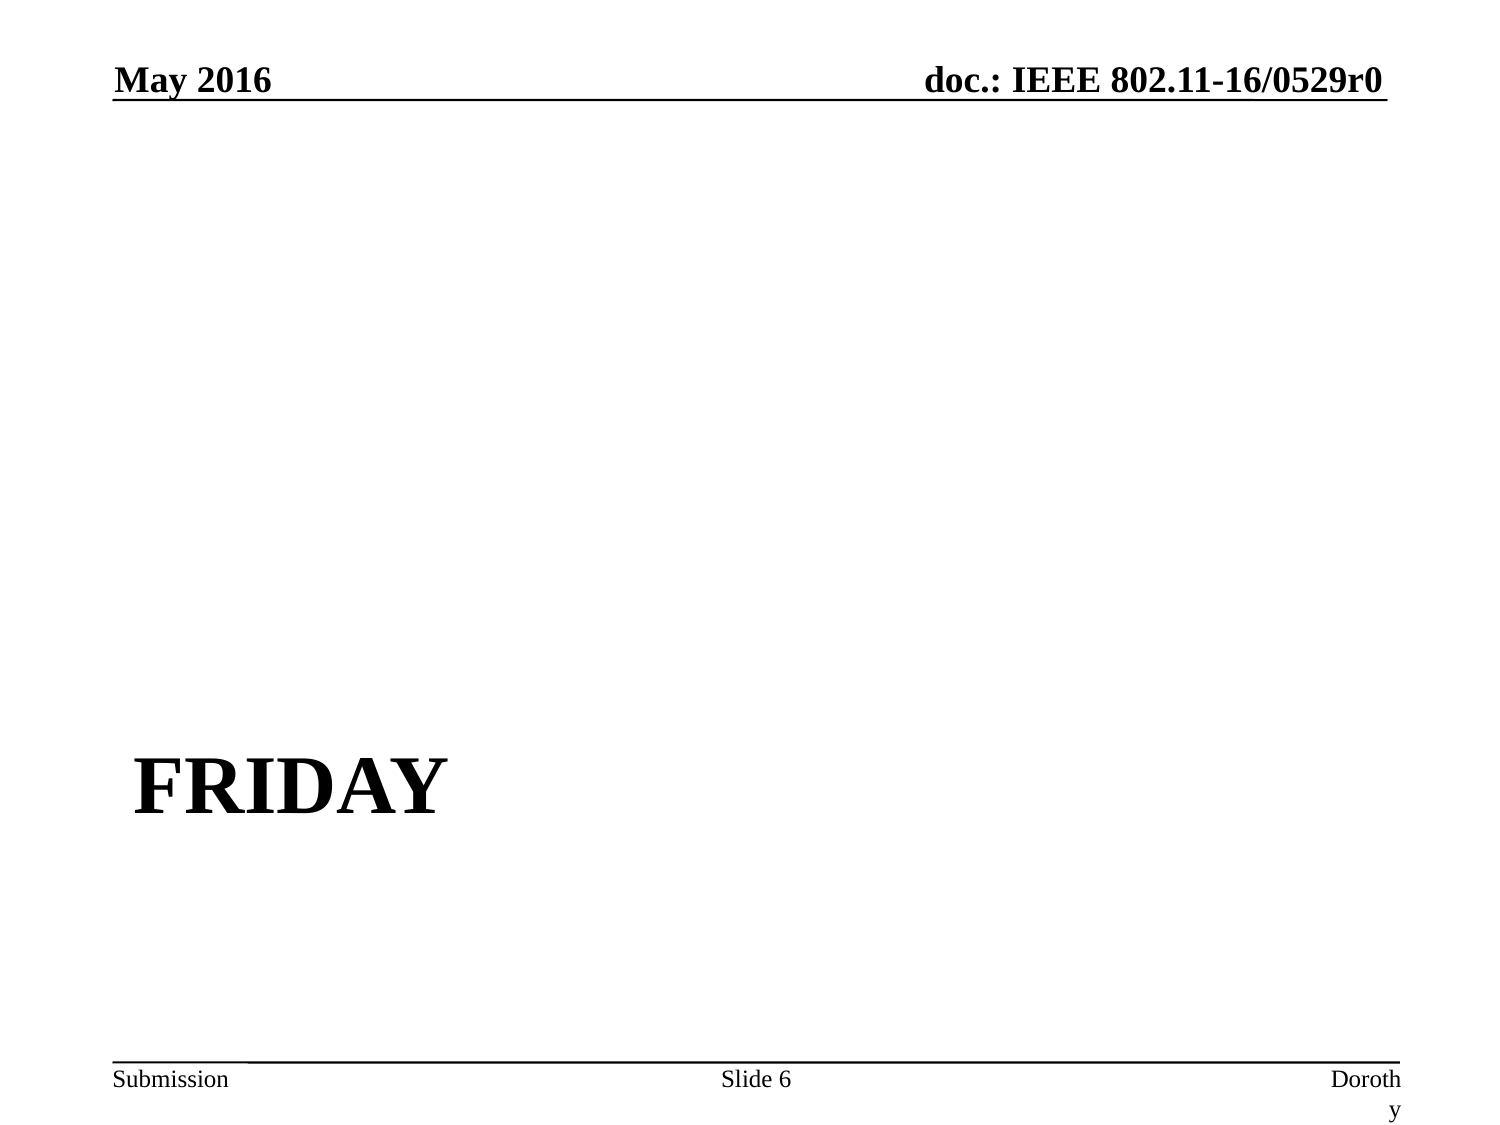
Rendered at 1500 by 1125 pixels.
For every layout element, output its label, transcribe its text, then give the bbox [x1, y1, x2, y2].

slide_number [114, 54, 374, 101]
slide_number Slide 6 [712, 1061, 800, 1093]
title Friday [118, 722, 1394, 947]
footer Dorothy Stanley (HP Enterprise) [1324, 1061, 1402, 1093]
